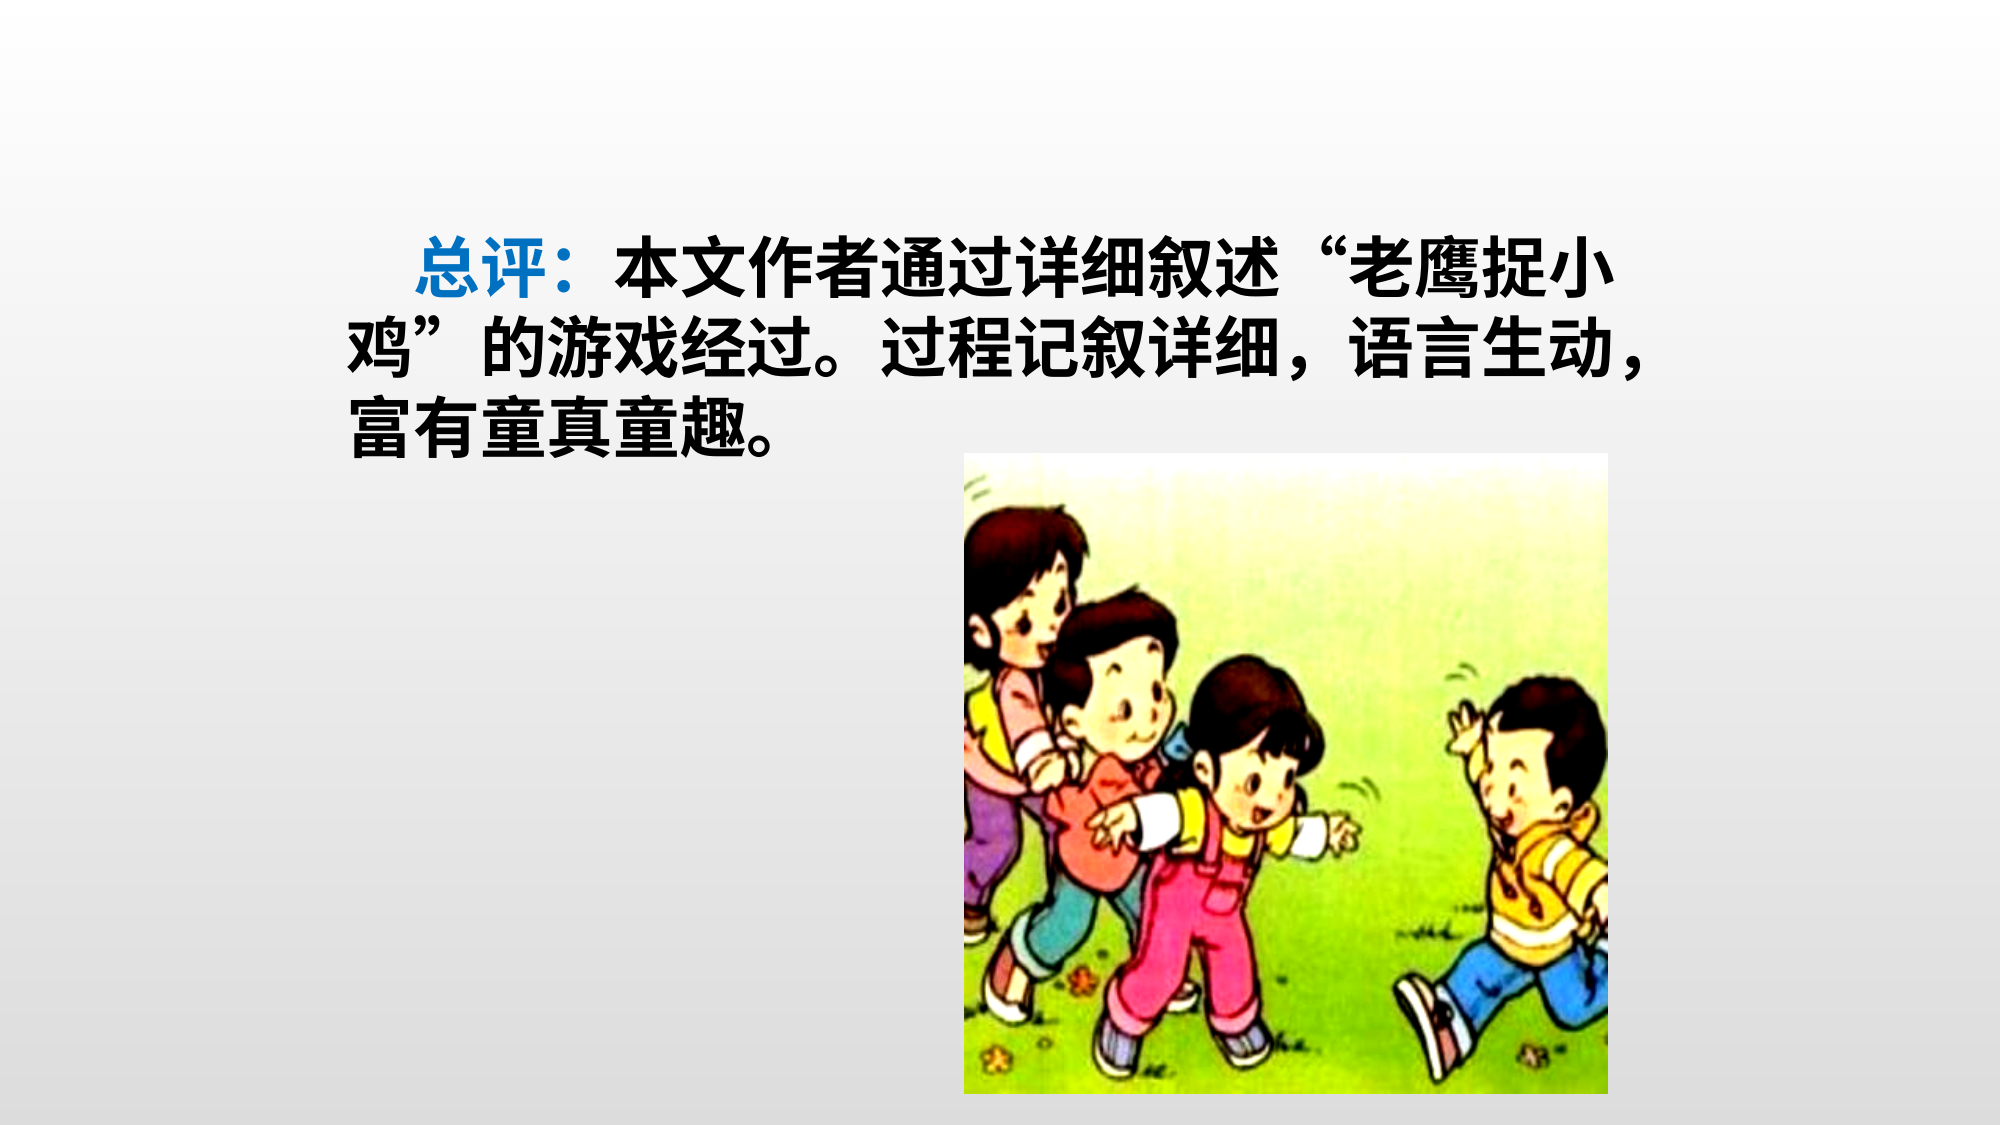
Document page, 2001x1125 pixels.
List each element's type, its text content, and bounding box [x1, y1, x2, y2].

text_box 总评：本文作者通过详细叙述“老鹰捉小鸡”的游戏经过。过程记叙详细，语言生动，富有童真童趣。 [331, 218, 1668, 474]
picture [964, 453, 1608, 1094]
